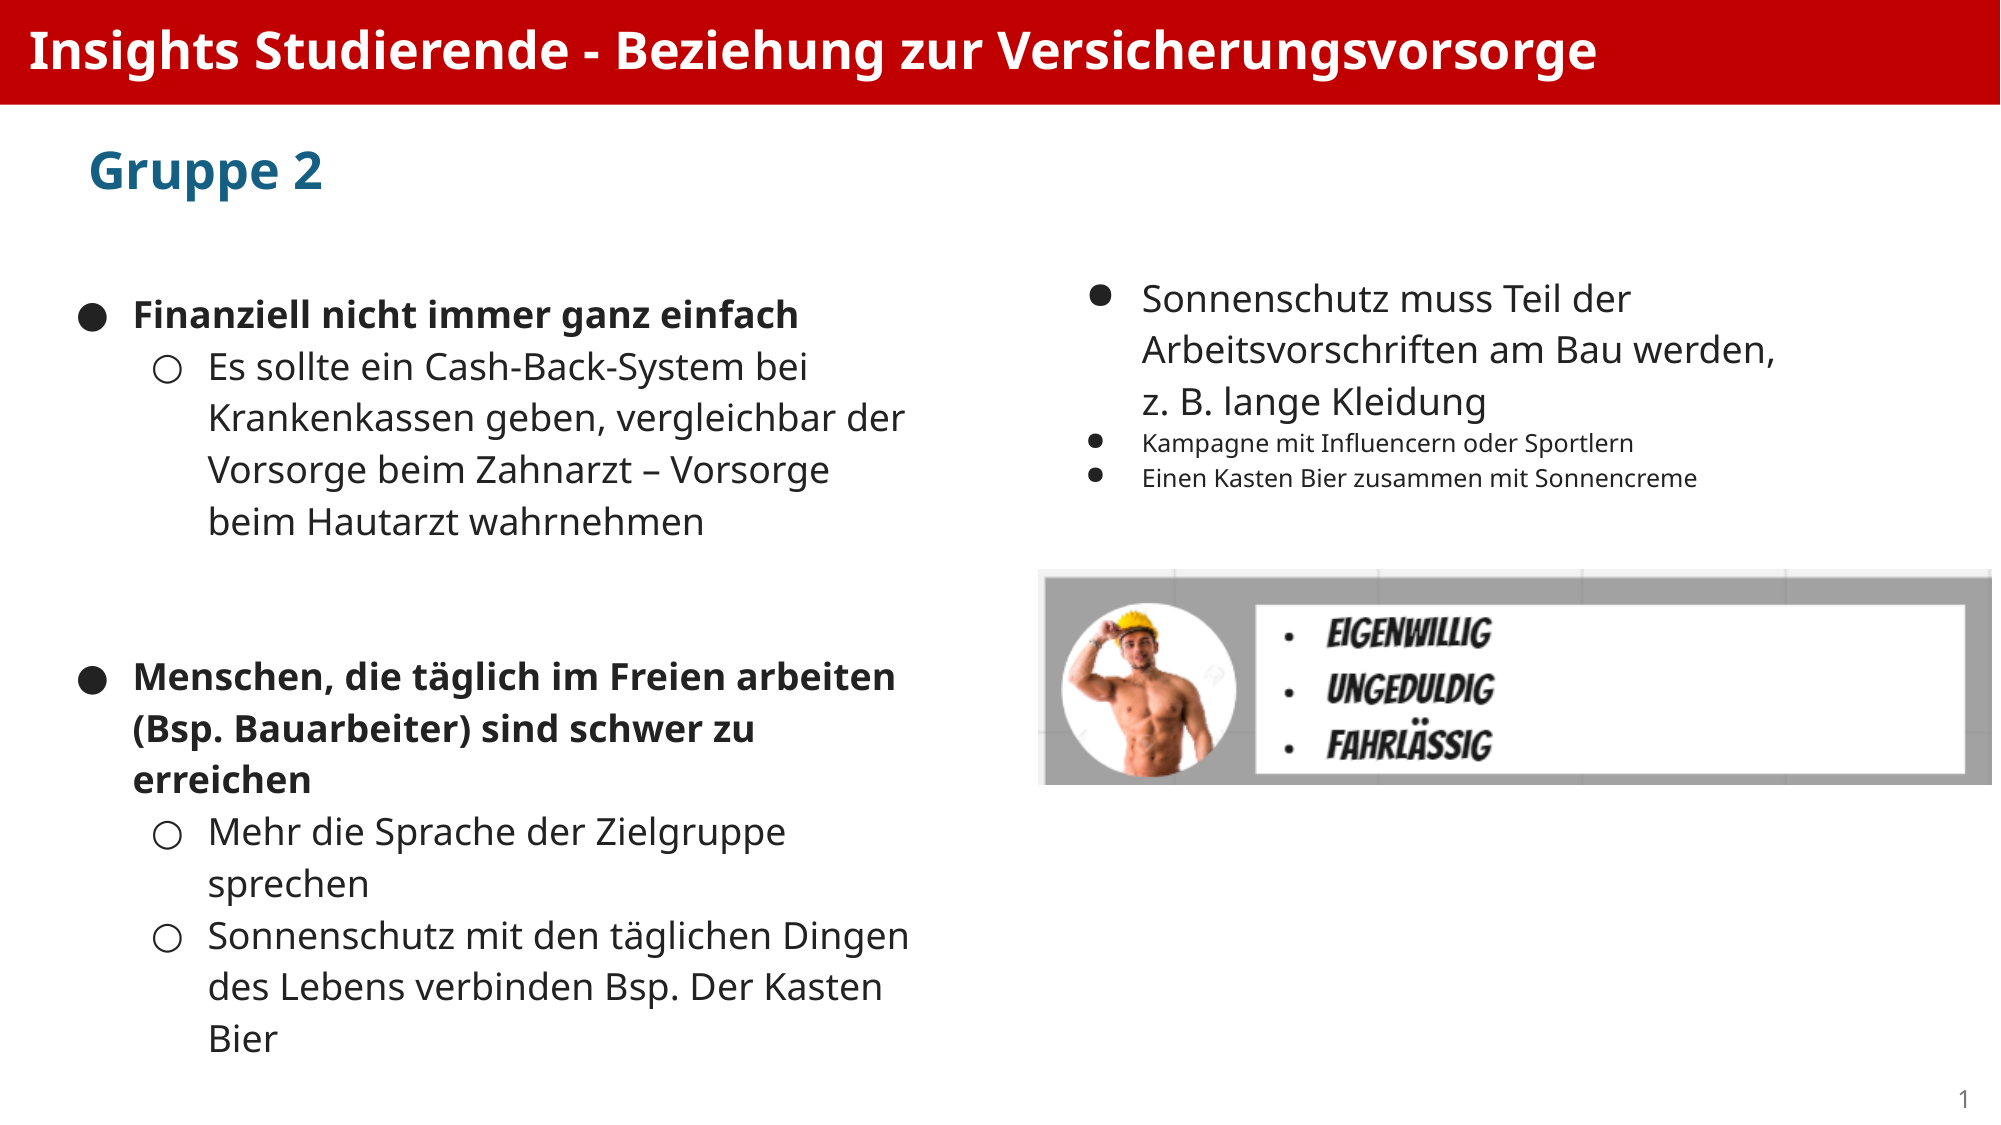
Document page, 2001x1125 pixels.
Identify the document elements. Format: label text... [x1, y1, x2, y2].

text_box Sonnenschutz muss Teil der Arbeitsvorschriften am Bau werden, z. B. lange Kleidung Kampagne mit Influencern oder Sportlern Einen Kasten Bier zusammen mit Sonnencreme [1051, 207, 1815, 559]
text_box Insights Studierende - Beziehung zur Versicherungsvorsorge [0, 0, 2000, 105]
text_box Gruppe 2 [73, 129, 450, 207]
slide_number 1 [1871, 1063, 1992, 1125]
text_box Finanziell nicht immer ganz einfach Es sollte ein Cash-Back-System bei Krankenkassen geben, vergleichbar der Vorsorge beim Zahnarzt – Vorsorge beim Hautarzt wahrnehmen Menschen, die täglich im Freien arbeiten (Bsp. Bauarbeiter) sind schwer zu erreichen Mehr die Sprache der Zielgruppe sprechen Sonnenschutz mit den täglichen Dingen des Lebens verbinden Bsp. Der Kasten Bier [42, 269, 929, 1076]
picture [1037, 568, 1992, 786]
